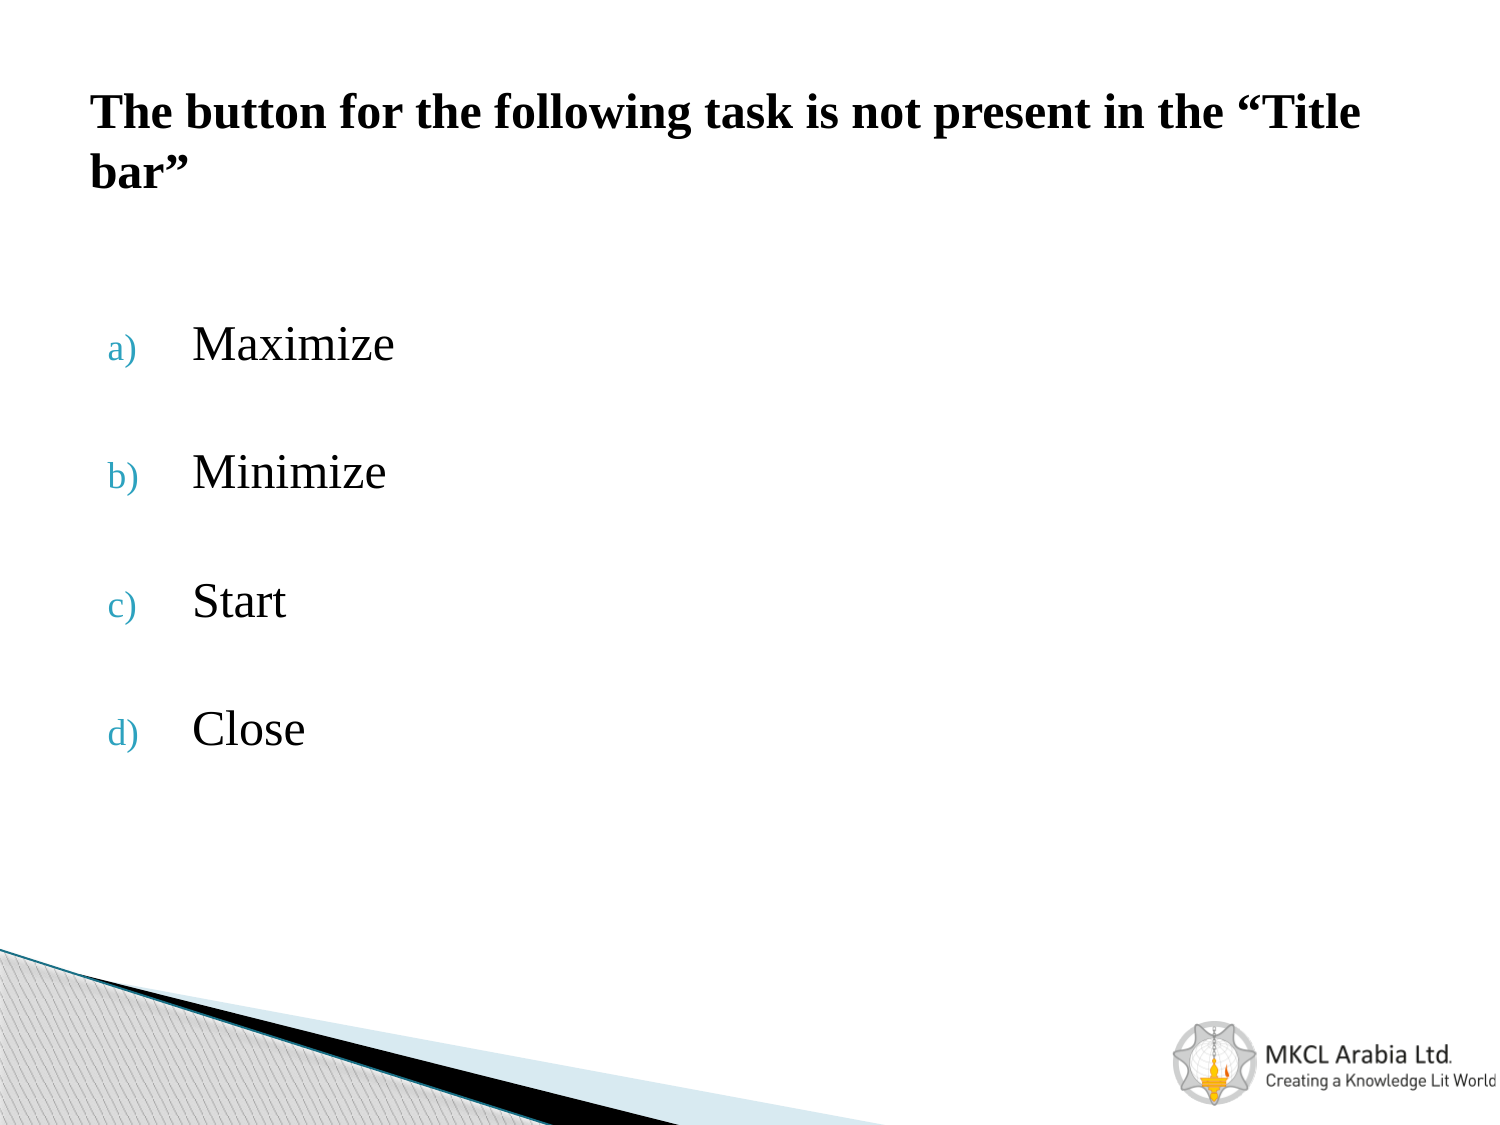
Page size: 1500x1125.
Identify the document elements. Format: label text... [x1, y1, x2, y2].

list Maximize Minimize Start Close [75, 243, 1425, 986]
title The button for the following task is not present in the “Title bar” [75, 45, 1425, 233]
picture [1172, 1021, 1496, 1106]
